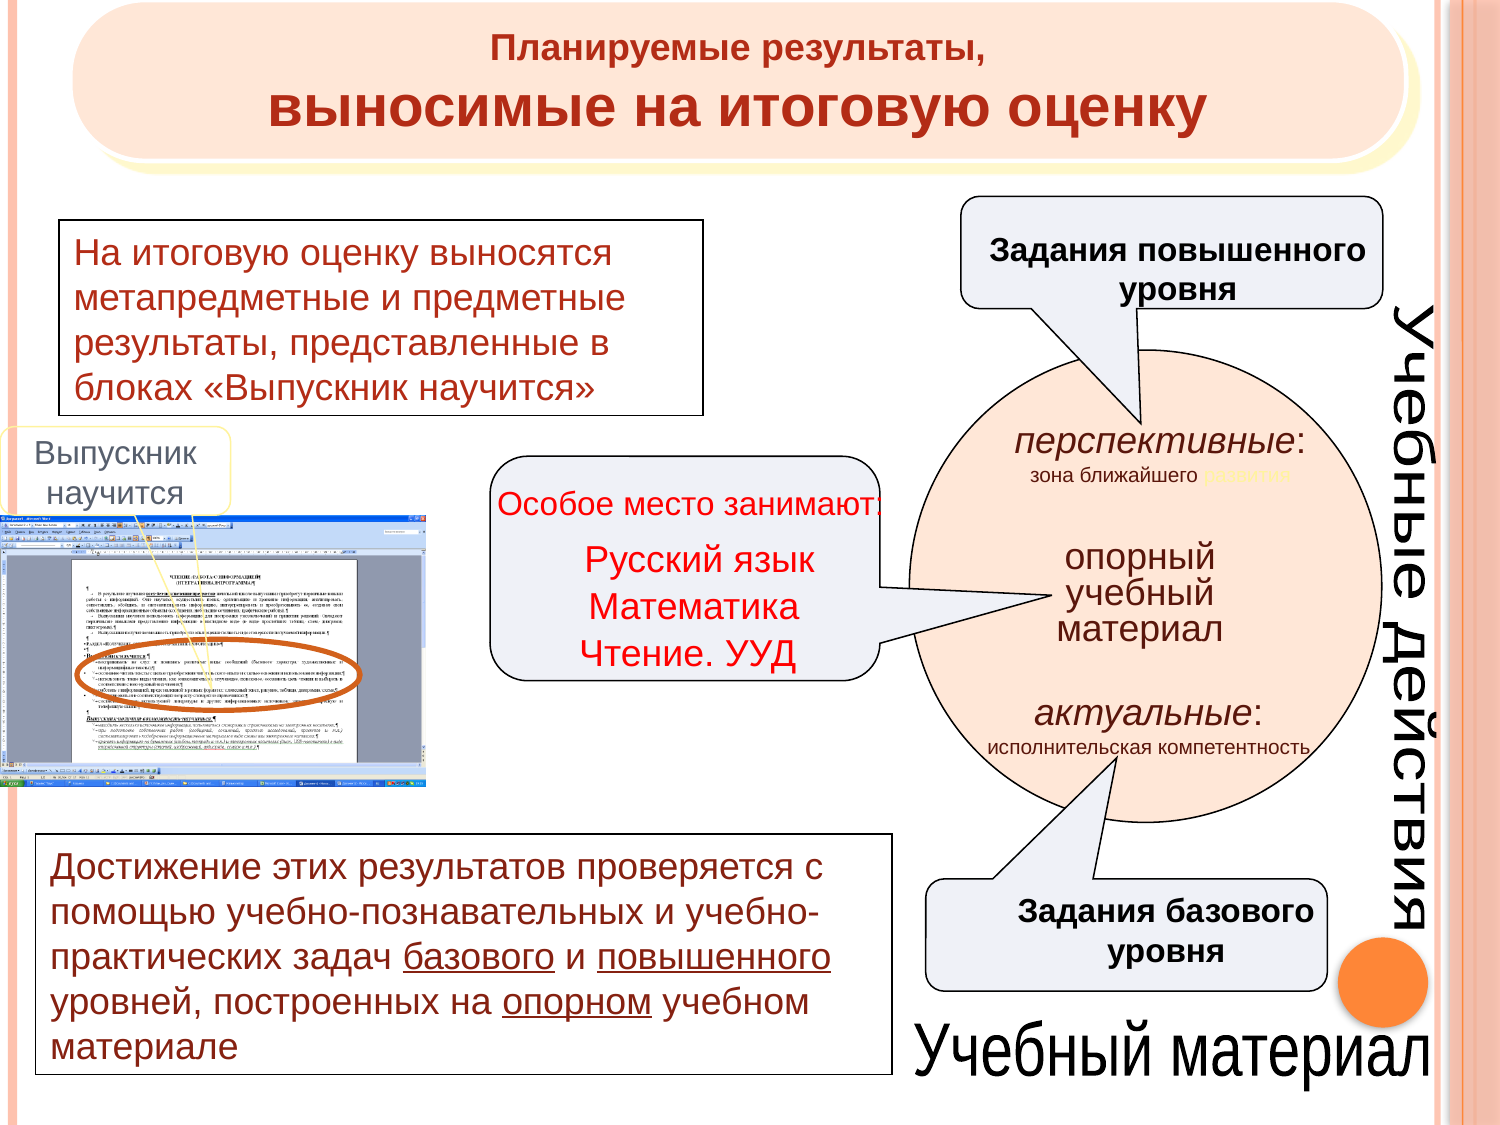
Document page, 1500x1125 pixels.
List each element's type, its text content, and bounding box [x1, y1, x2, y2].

picture [0, 514, 426, 788]
text_box актуальные: исполнительская компетентность [962, 680, 1335, 767]
text_box [1139, 350, 1301, 408]
text_box Достижение этих результатов проверяется с помощью учебно-познавательных и учебно-практических задач базового и повышенного уровней, построенных на опорном учебном материале [35, 834, 892, 1075]
text_box опорный учебный материал [1027, 533, 1253, 657]
text_box [1038, 316, 1141, 424]
text_box [1105, 767, 1298, 823]
text_box Особое место занимают: [472, 473, 910, 530]
text_box перспективные: зона ближайшего развития [986, 408, 1335, 495]
text_box Выпускник научится [0, 426, 231, 512]
text_box [990, 359, 1124, 408]
text_box Планируемые результаты, выносимые на итоговую оценку [70, 0, 1407, 161]
text_box [925, 757, 1327, 992]
text_box [993, 767, 1106, 808]
text_box [839, 530, 1053, 680]
text_box [490, 530, 549, 681]
text_box [496, 456, 874, 473]
text_box Чтение. УУД [525, 621, 851, 682]
text_box [909, 412, 1382, 735]
text_box Задания базового уровня [956, 881, 1376, 977]
text_box Задания повышенного уровня [968, 219, 1388, 316]
text_box Русский язык [543, 527, 857, 588]
text_box [960, 196, 1383, 305]
text_box На итоговую оценку выносятся метапредметные и предметные результаты, представленные в блоках «Выпускник научится» [58, 219, 703, 416]
text_box Математика [549, 574, 839, 621]
